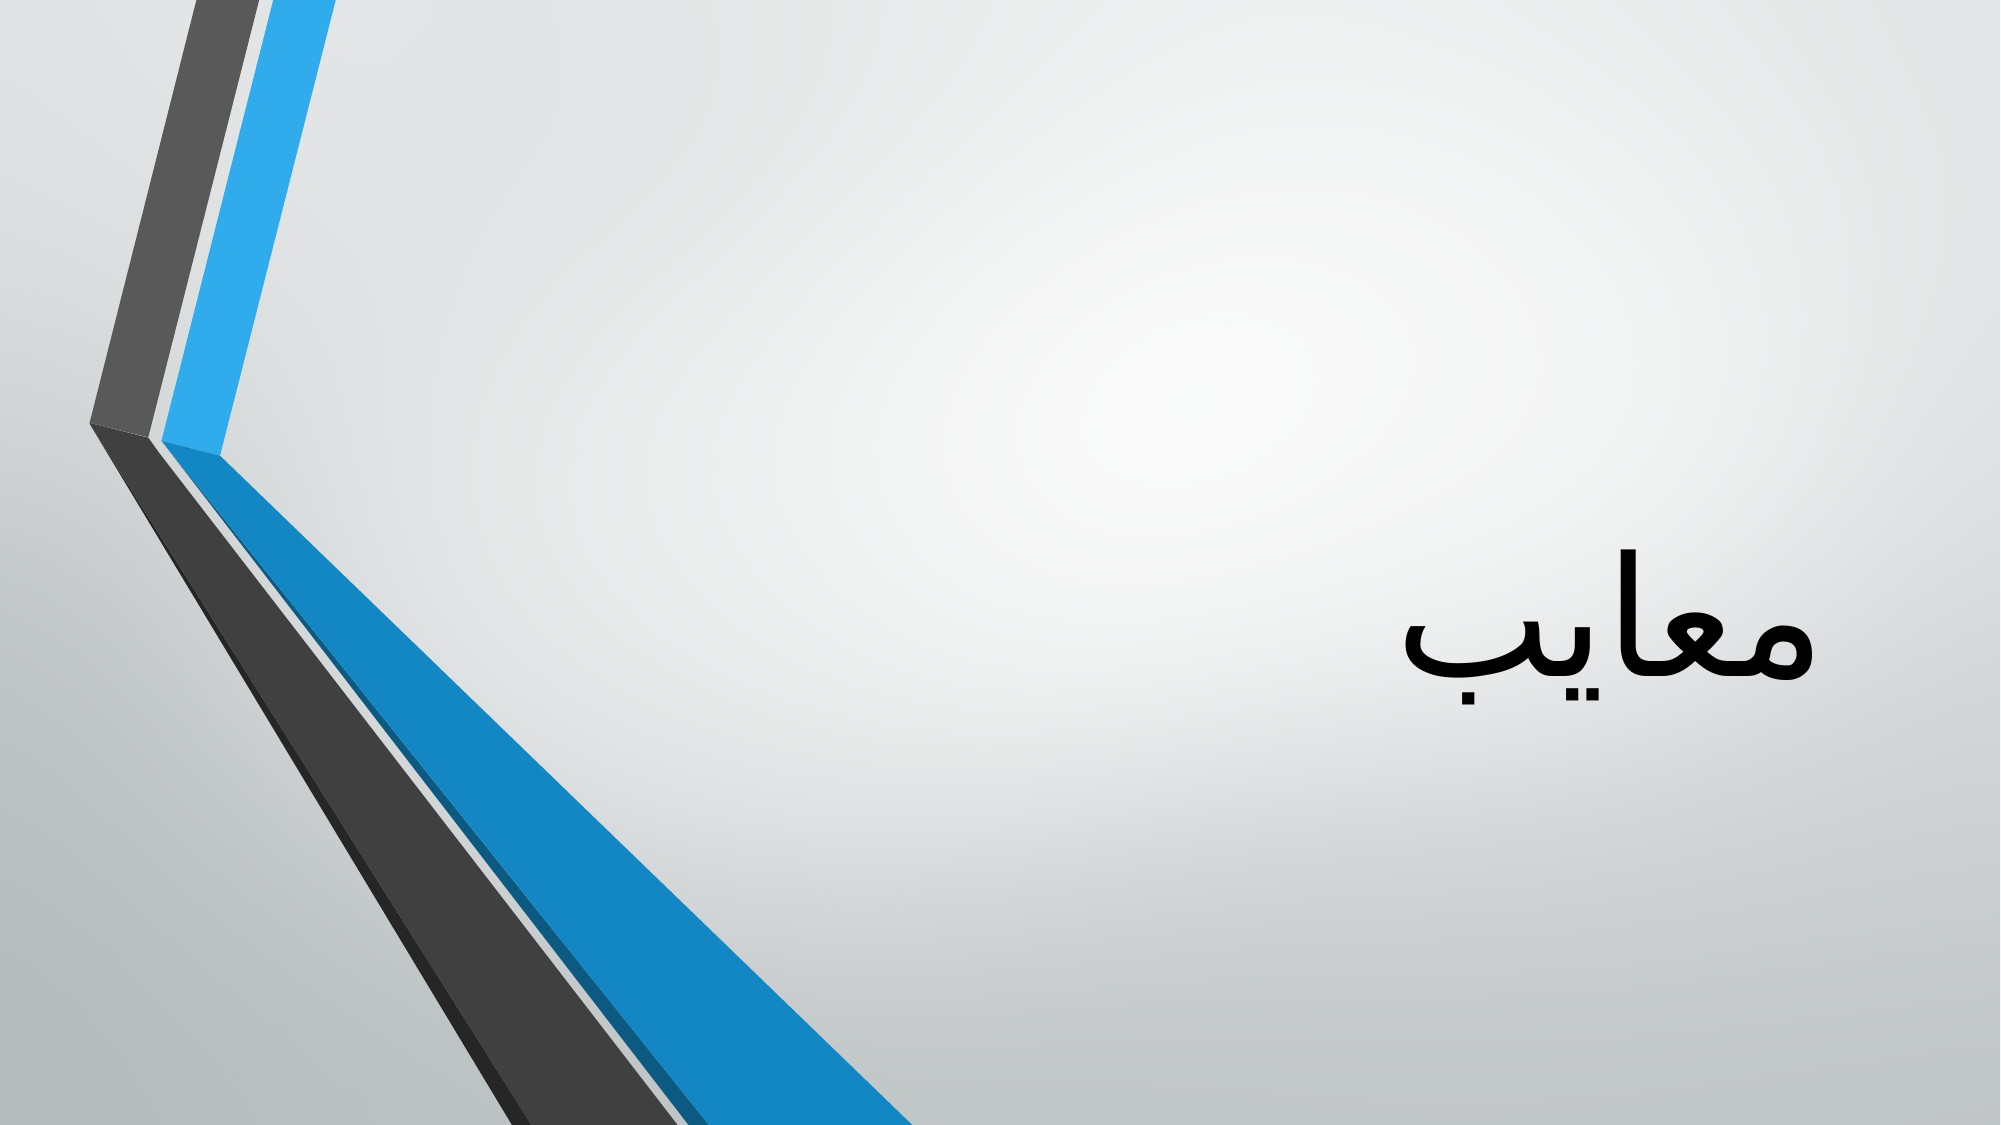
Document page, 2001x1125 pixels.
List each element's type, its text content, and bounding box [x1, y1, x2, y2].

title معایب [1299, 387, 1922, 718]
